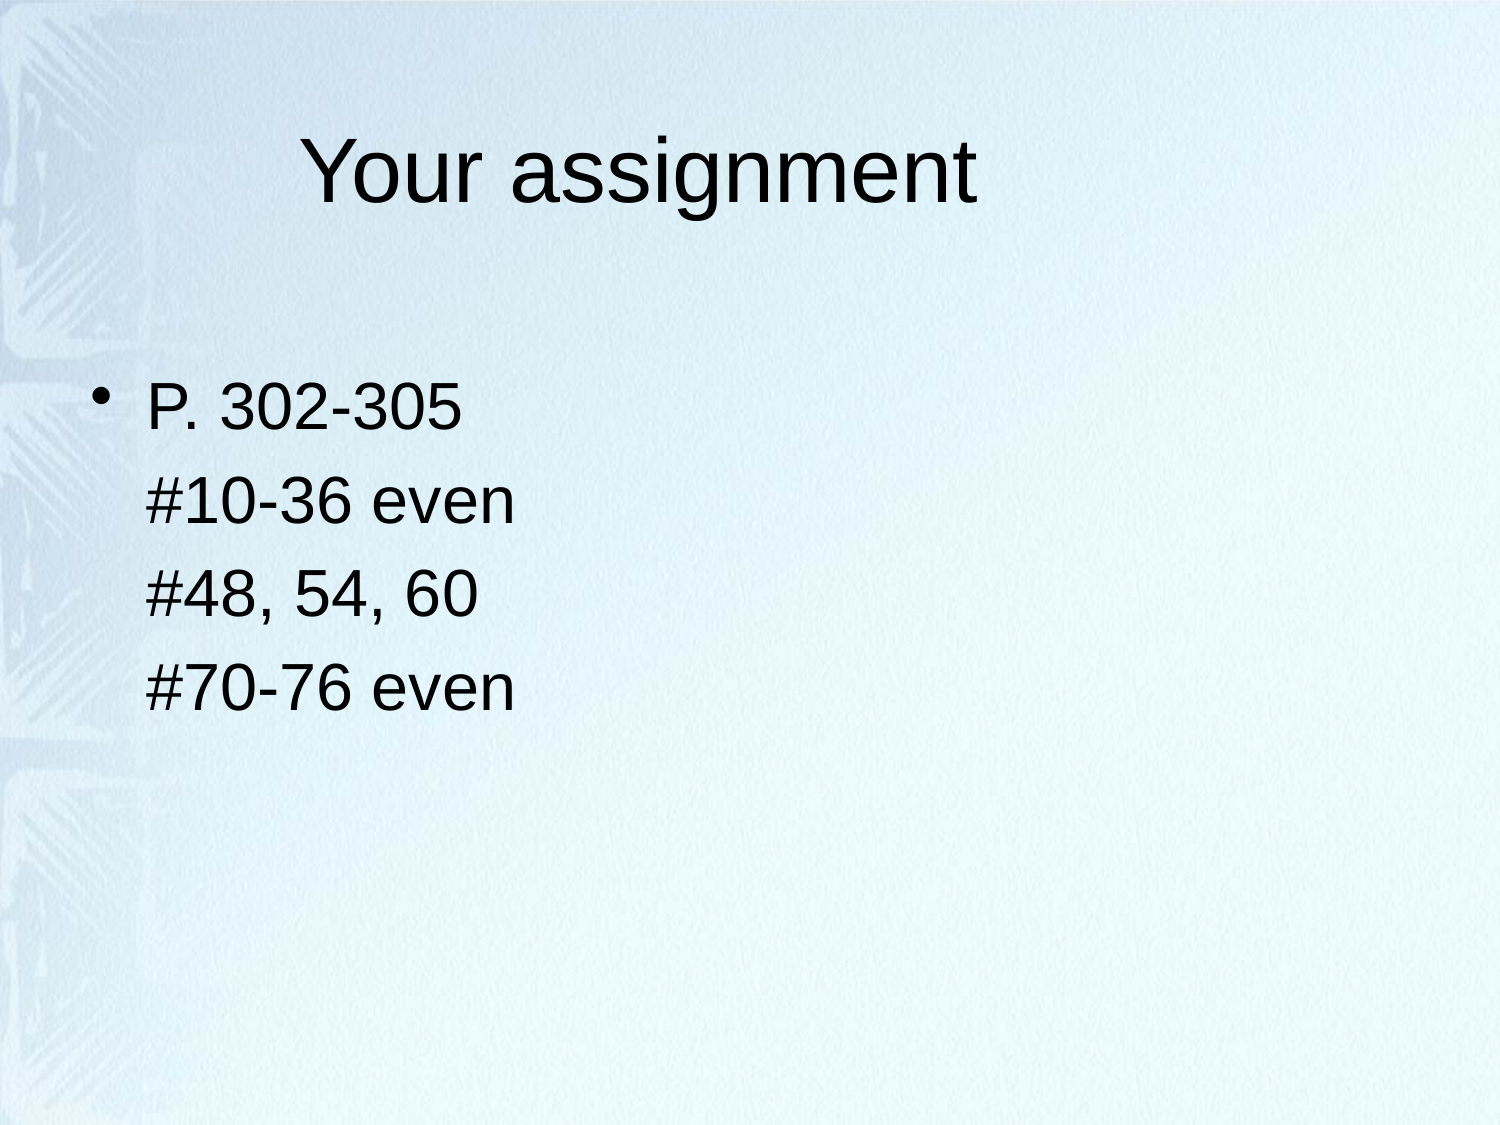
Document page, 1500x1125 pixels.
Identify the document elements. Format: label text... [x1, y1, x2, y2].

list P. 302-305 #10-36 even #48, 54, 60 #70-76 even [74, 262, 1426, 1006]
picture [0, 0, 1500, 1125]
title Your assignment [283, 44, 1217, 262]
